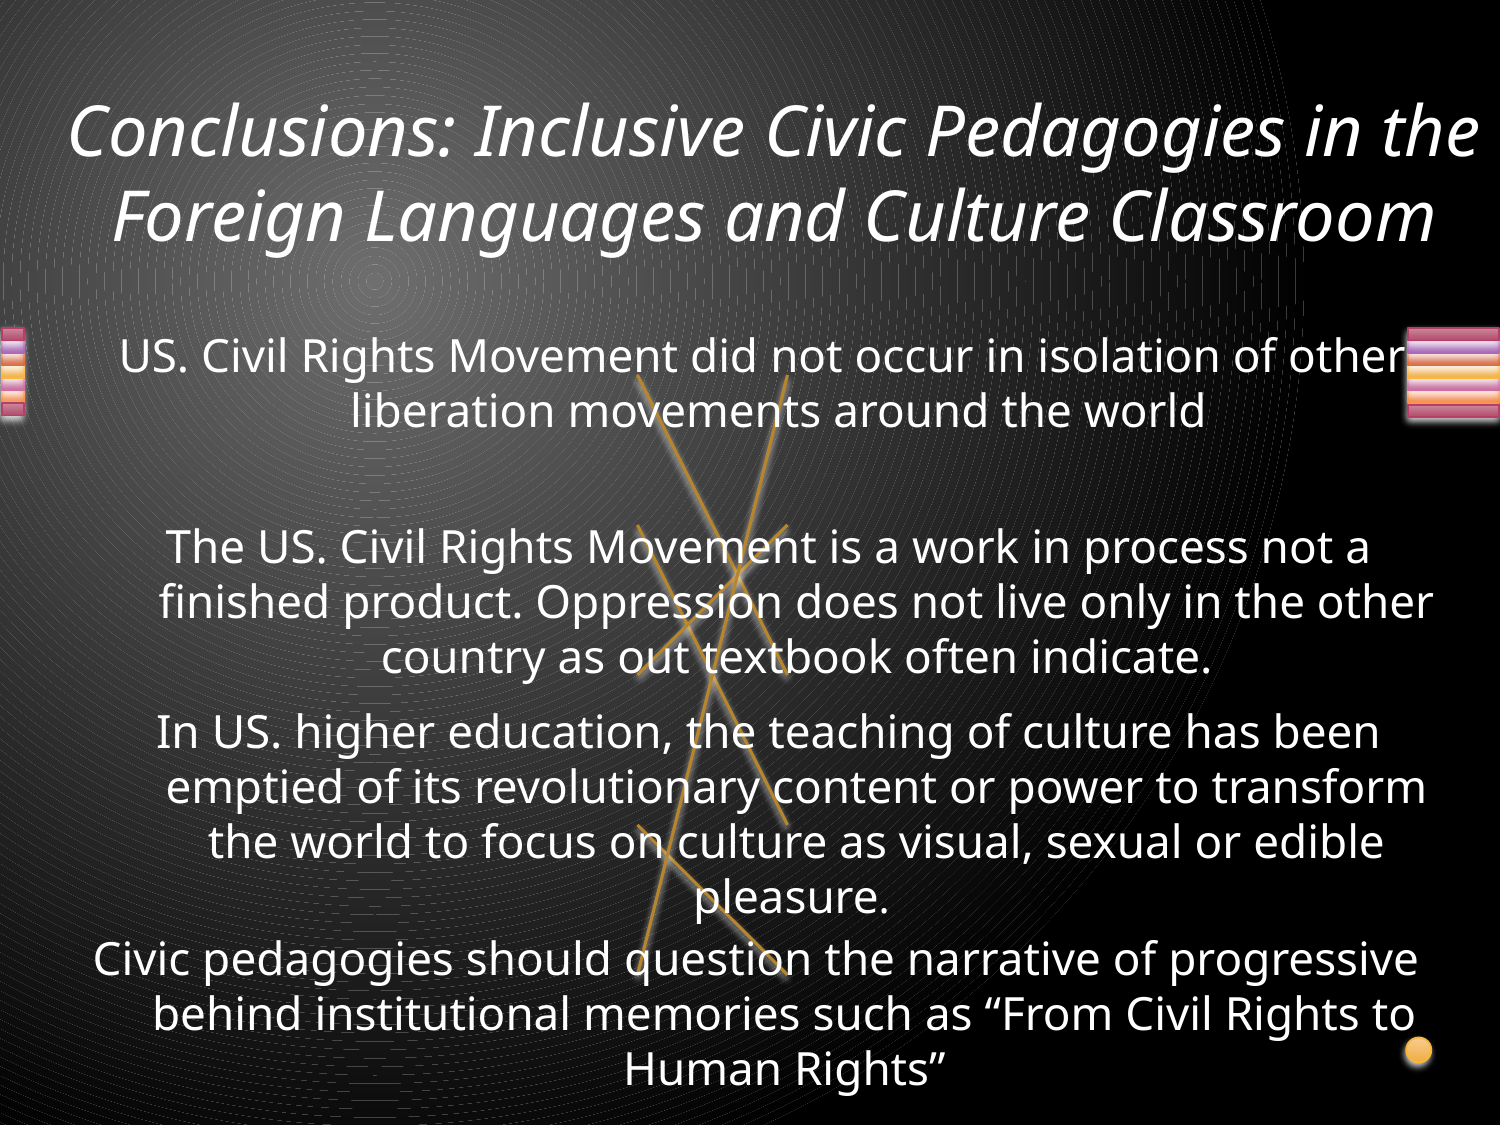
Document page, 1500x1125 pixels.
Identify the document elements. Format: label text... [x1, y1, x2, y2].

title Conclusions: Inclusive Civic Pedagogies in the Foreign Languages and Culture Classroom [50, 75, 1500, 263]
list In US. higher education, the teaching of culture has been emptied of its revolutionary content or power to transform the world to focus on culture as visual, sexual or edible pleasure. [62, 737, 1475, 888]
list Civic pedagogies should question the narrative of progressive behind institutional memories such as “From Civil Rights to Human Rights” [50, 924, 1463, 1100]
list US. Civil Rights Movement did not occur in isolation of other liberation movements around the world [50, 299, 1475, 463]
list The US. Civil Rights Movement is a work in process not a finished product. Oppression does not live only in the other country as out textbook often indicate. [62, 512, 1475, 688]
